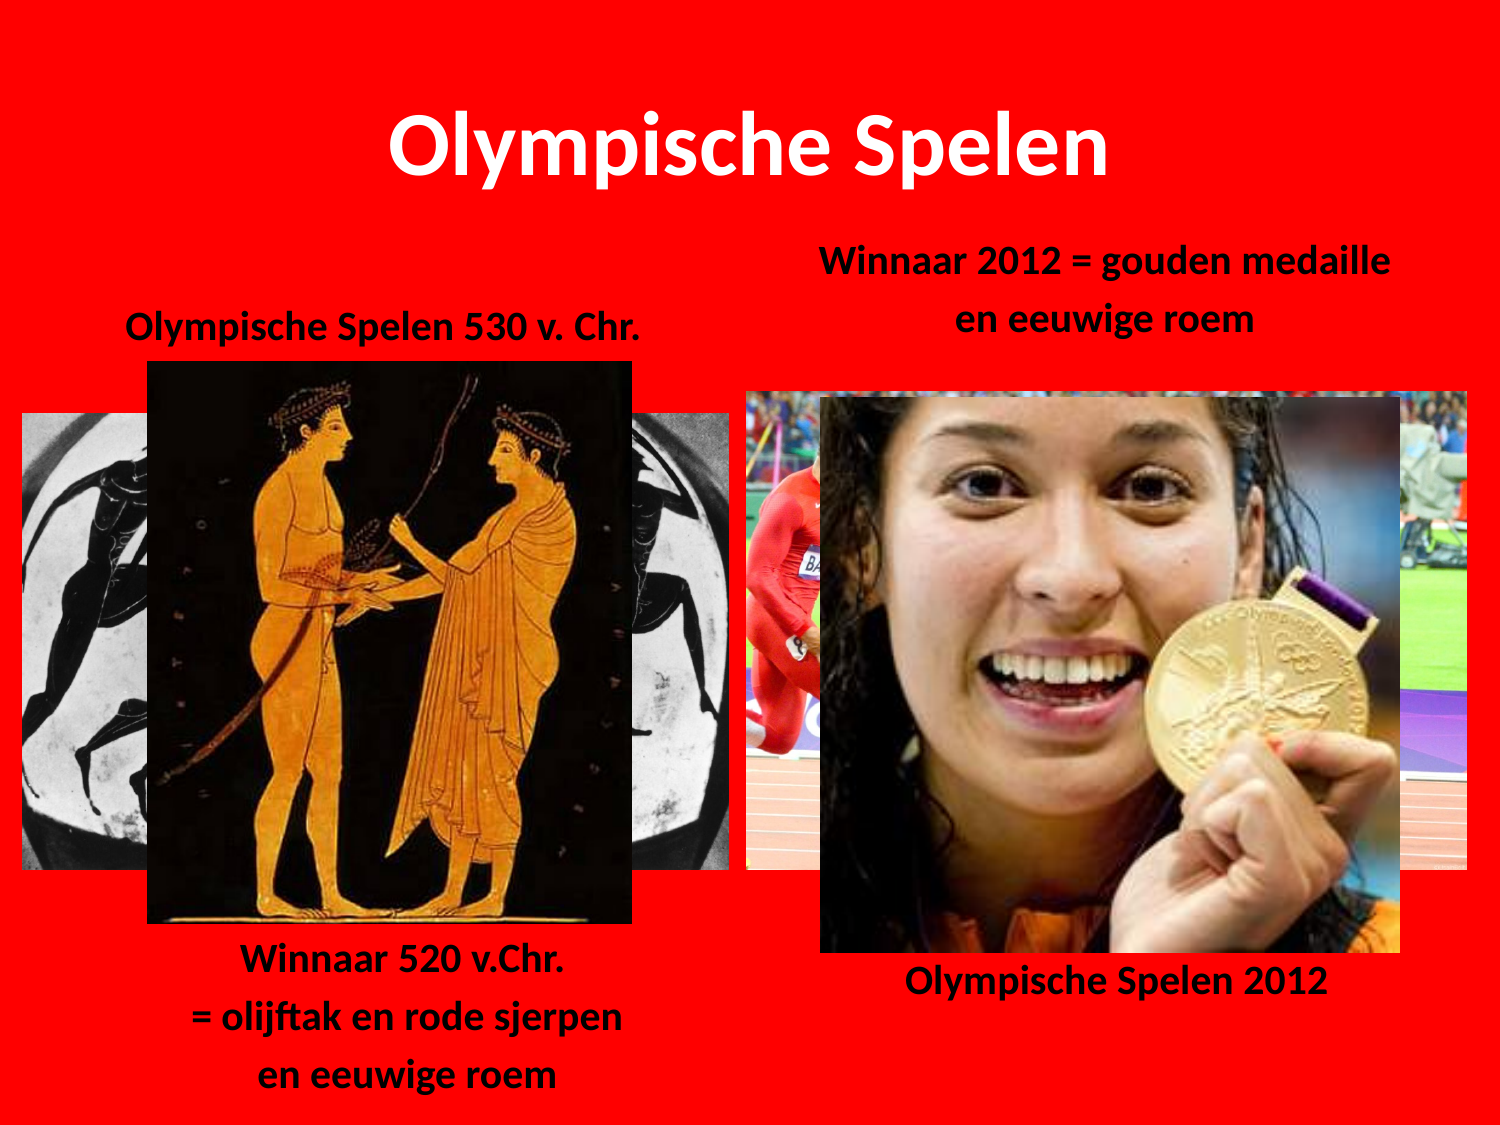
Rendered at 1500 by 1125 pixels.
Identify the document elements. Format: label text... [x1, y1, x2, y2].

title Olympische Spelen [75, 45, 1425, 233]
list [637, 413, 730, 870]
text_box Winnaar 2012 = gouden medaille en eeuwige roem [773, 243, 1437, 349]
list Olympische Spelen 530 v. Chr. [29, 251, 738, 357]
list Olympische Spelen 2012 [785, 905, 1449, 1010]
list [22, 413, 142, 870]
picture [820, 396, 1400, 953]
picture [147, 361, 633, 924]
text_box Winnaar 520 v.Chr. = olijftak en rode sjerpen en eeuwige roem [41, 999, 774, 1105]
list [745, 391, 1467, 870]
